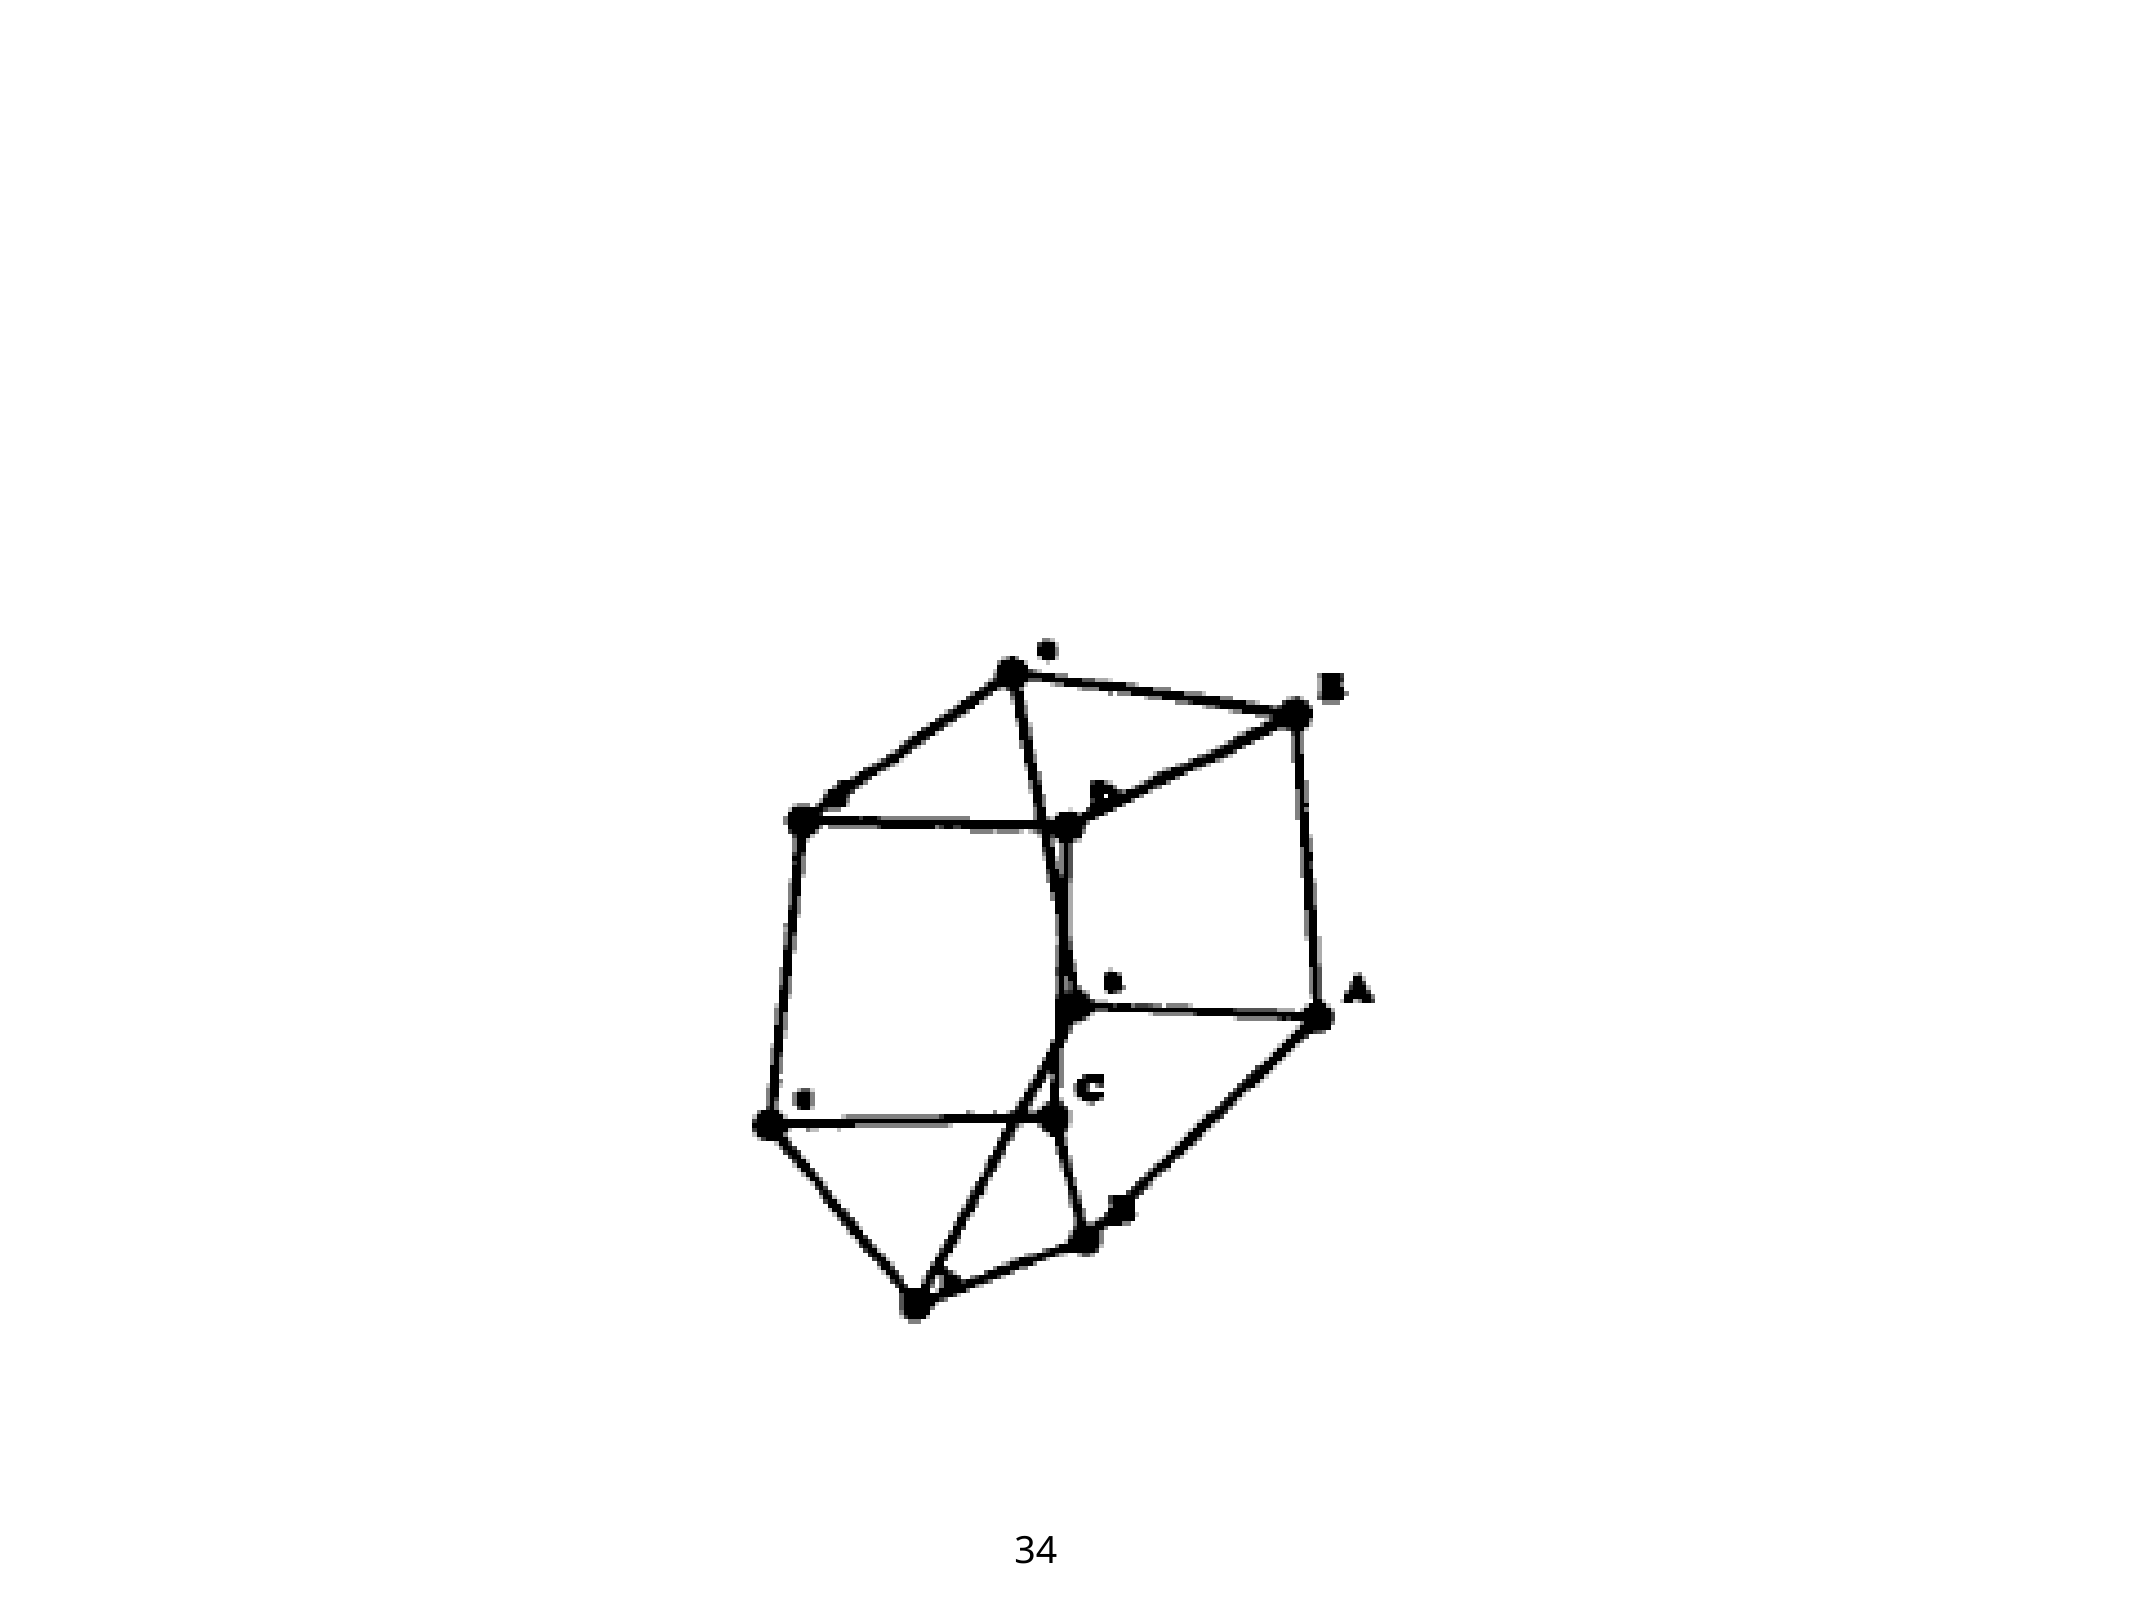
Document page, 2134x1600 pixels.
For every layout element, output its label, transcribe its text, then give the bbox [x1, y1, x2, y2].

slide_number 34 [1004, 1517, 1067, 1581]
picture [726, 616, 1408, 1351]
